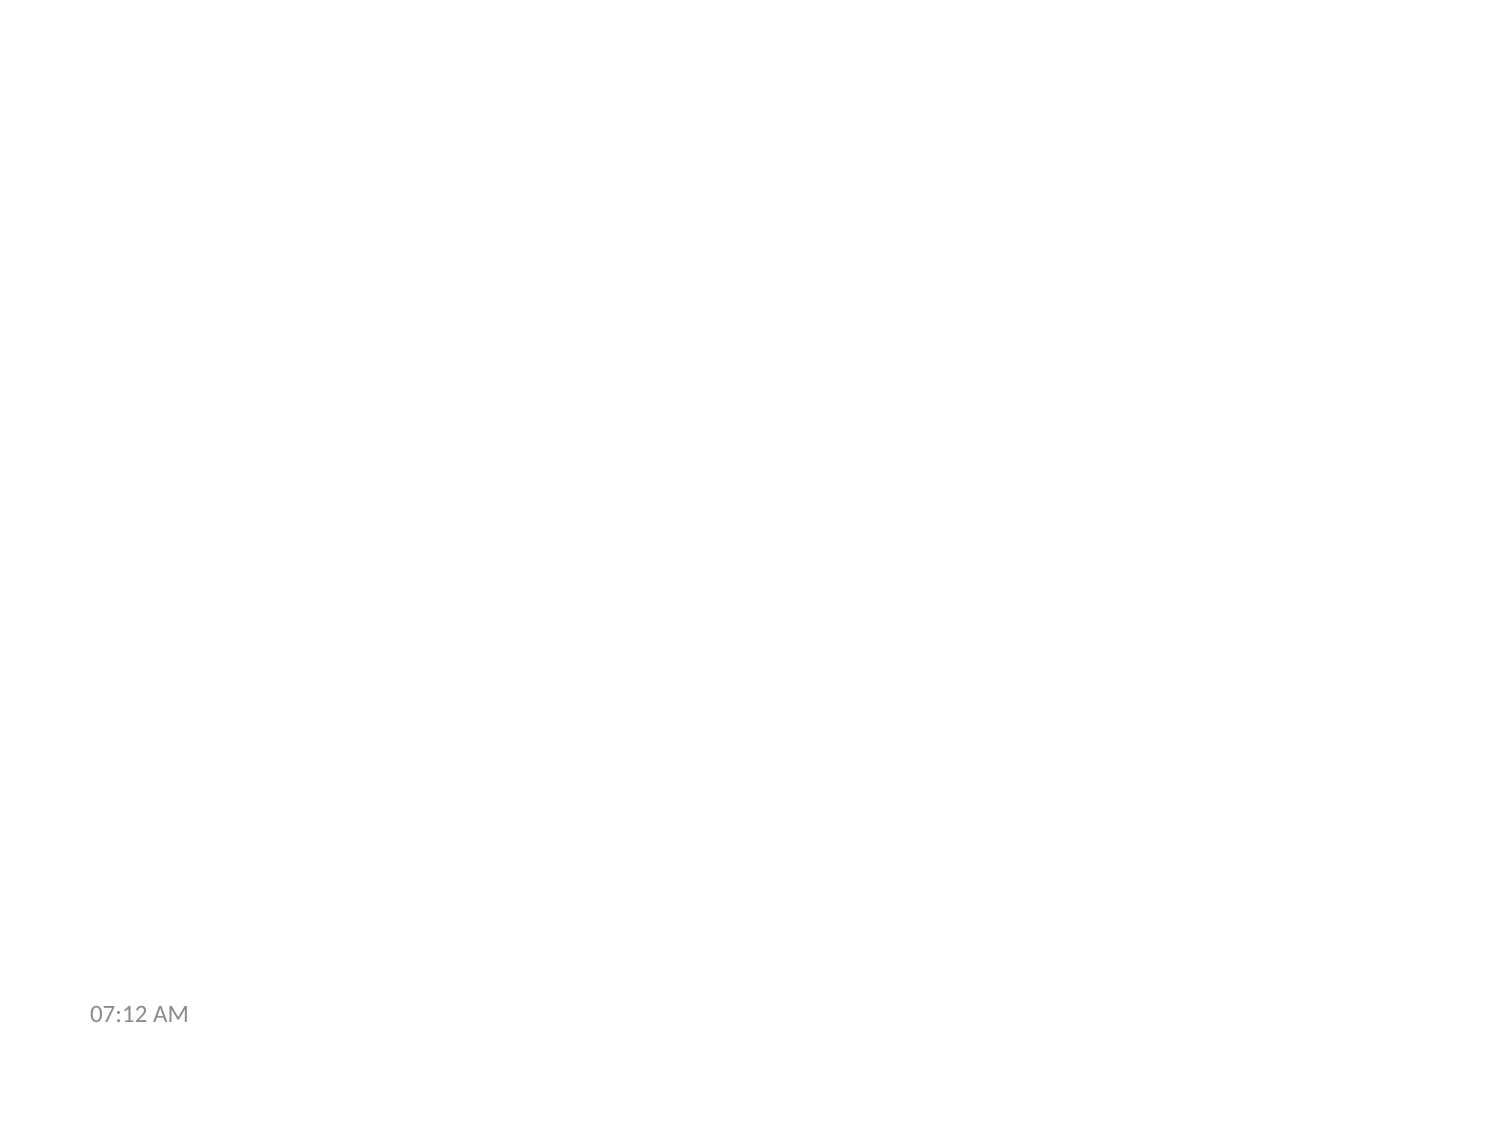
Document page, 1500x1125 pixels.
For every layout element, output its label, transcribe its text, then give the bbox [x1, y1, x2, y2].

text_box 3:35 PM [75, 982, 425, 1043]
